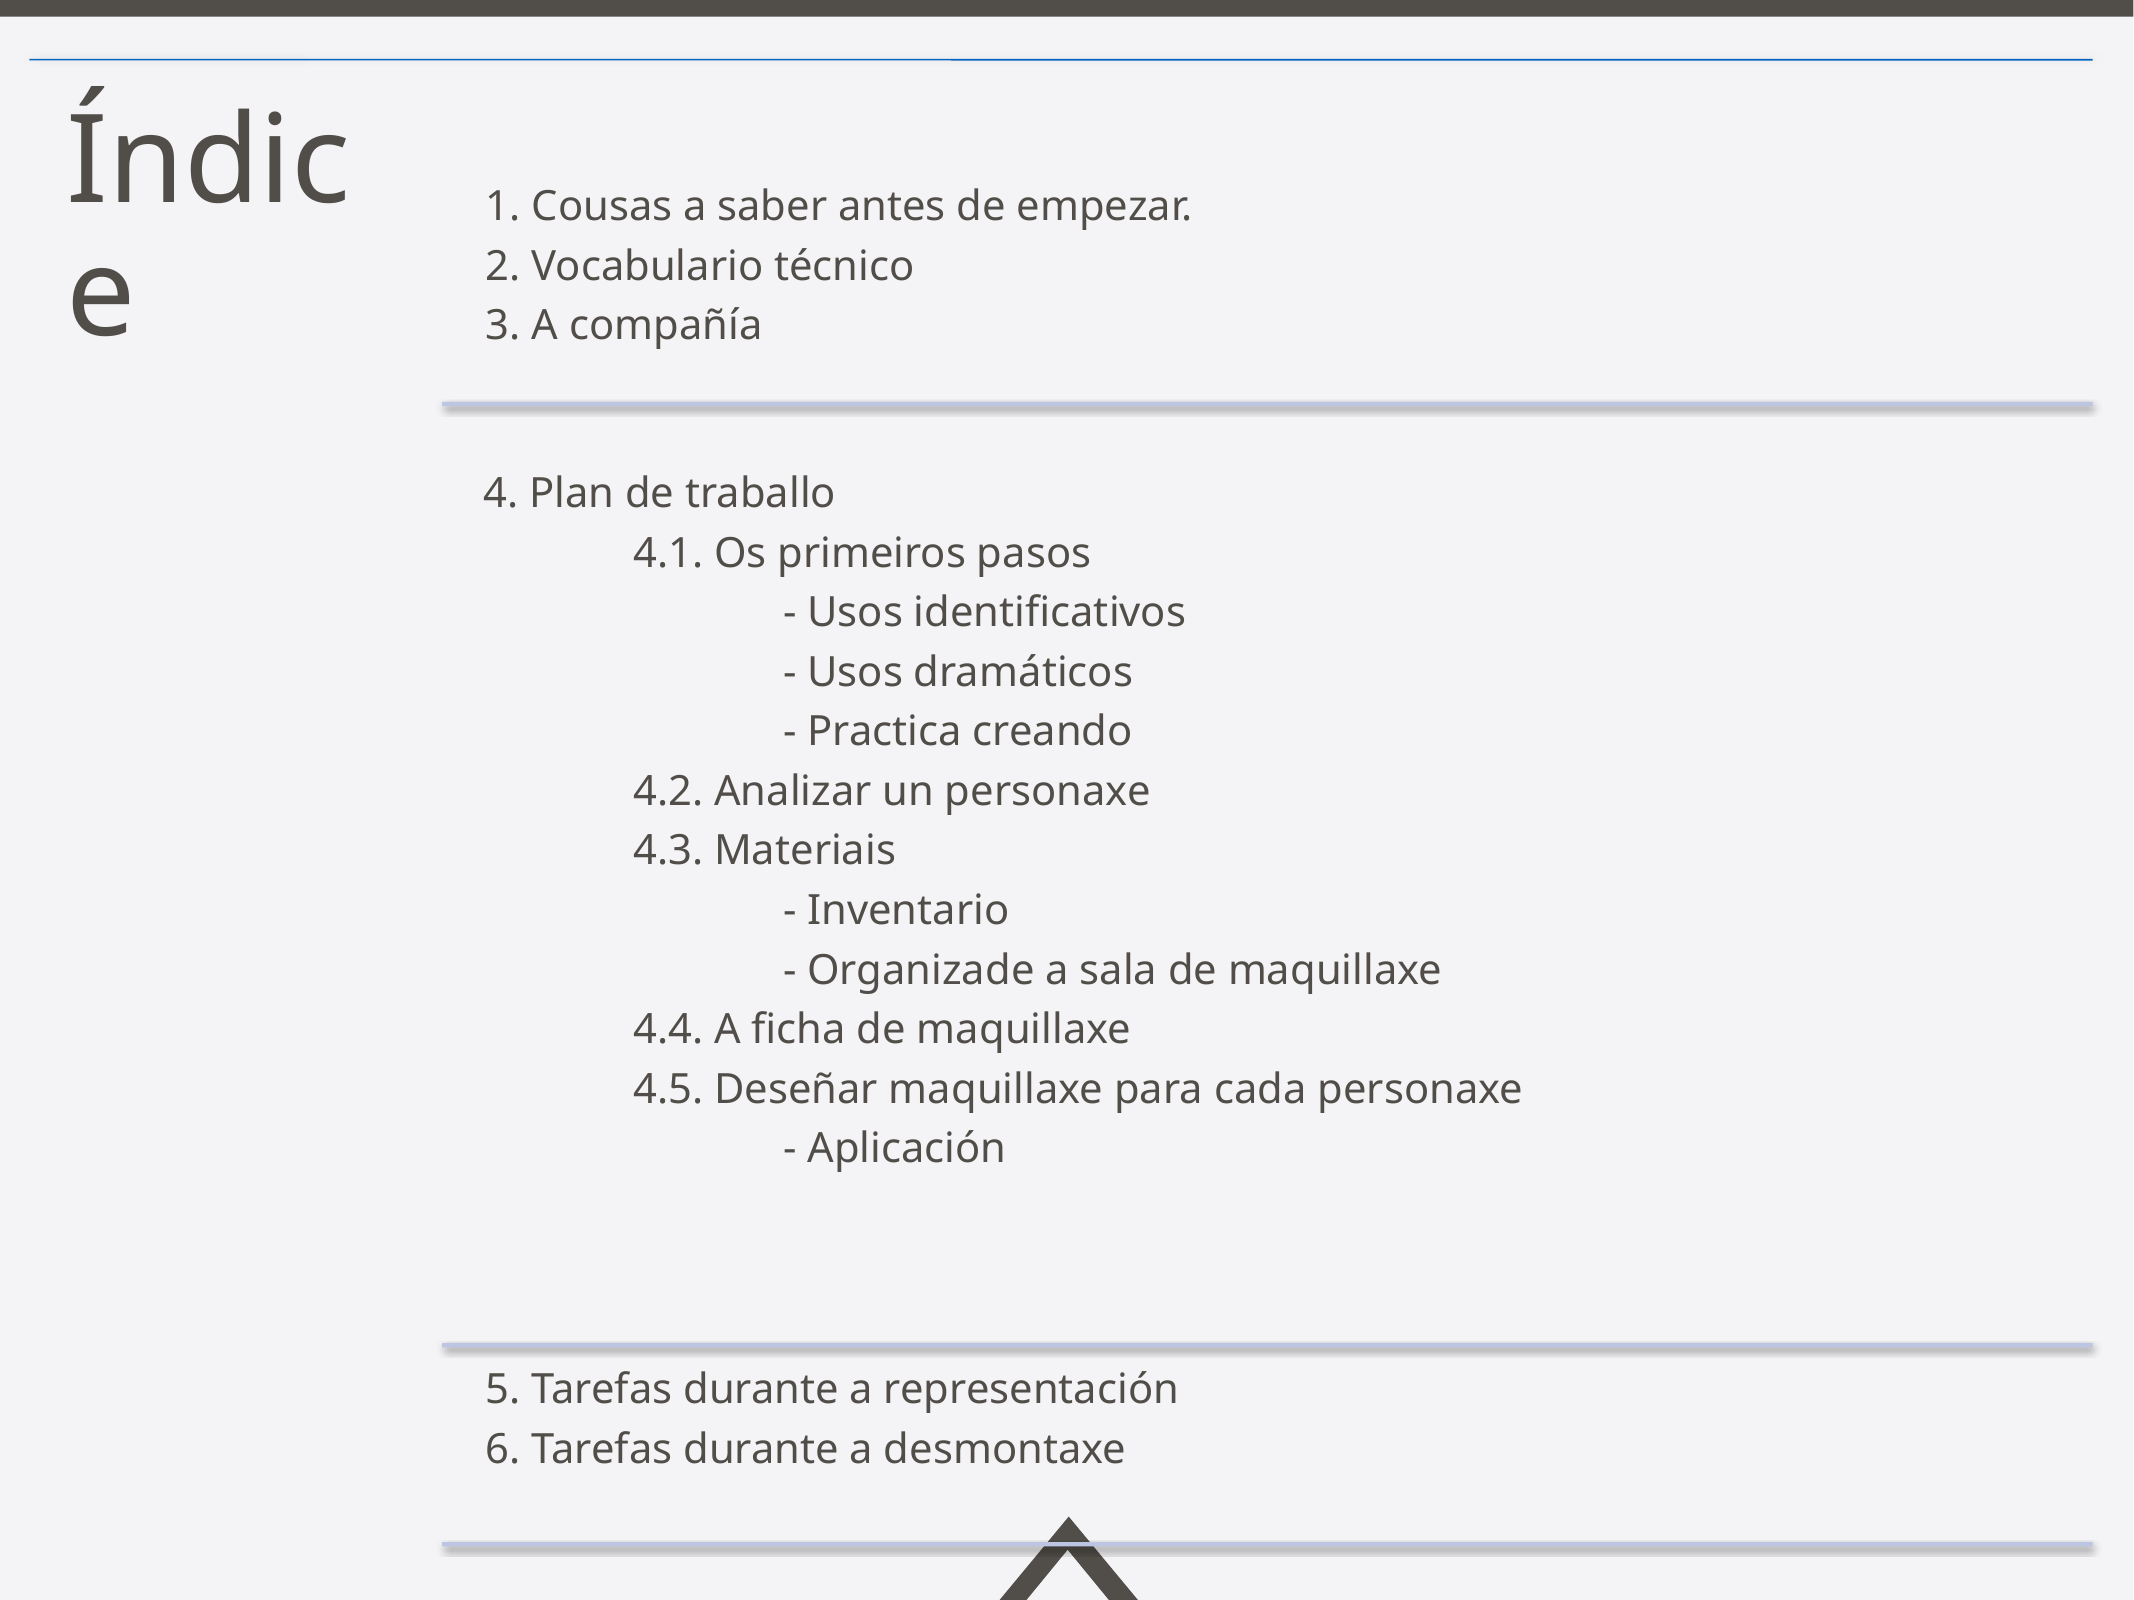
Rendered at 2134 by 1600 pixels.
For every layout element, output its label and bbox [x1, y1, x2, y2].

text_box [29, 58, 2093, 1567]
